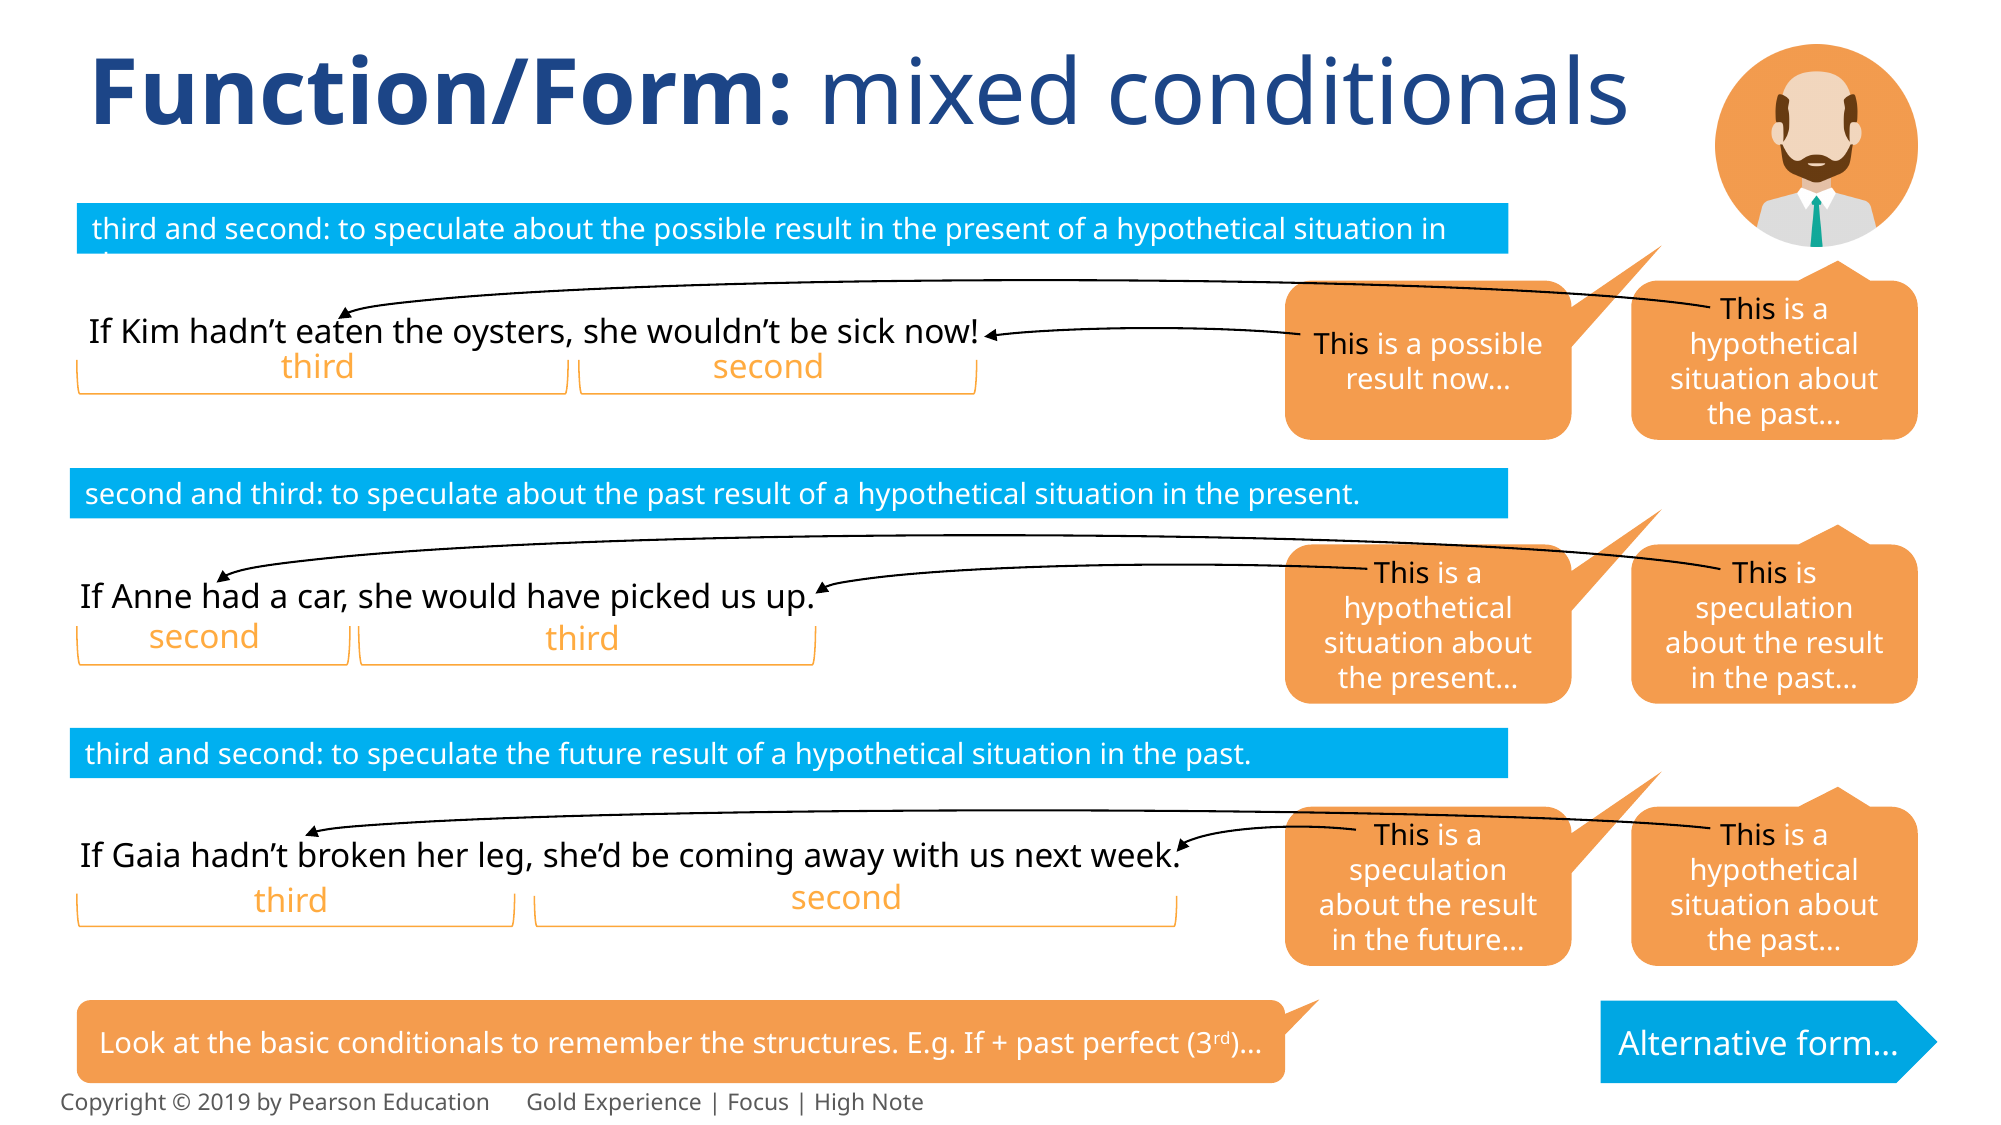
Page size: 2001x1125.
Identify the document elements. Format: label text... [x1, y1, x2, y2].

text_box Look at the basic conditionals to remember the structures. E.g. If + past perfect (3rd)… [76, 999, 1320, 1084]
text_box If Anne had a car, she would have picked us up. [65, 567, 210, 624]
text_box third and second: to speculate about the possible result in the present of a hypothetical situation in the past. [76, 203, 1509, 254]
text_box Function/Form: mixed conditionals [73, 37, 1716, 171]
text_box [76, 871, 300, 928]
picture [1715, 44, 1919, 248]
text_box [76, 607, 210, 666]
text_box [337, 279, 1919, 441]
text_box third and second: to speculate the future result of a hypothetical situation in the past. [69, 727, 1509, 779]
text_box second and third: to speculate about the past result of a hypothetical situation in the present. [69, 468, 1509, 519]
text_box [76, 336, 331, 394]
text_box If Gaia hadn’t broken her leg, she’d be coming away with us next week. [65, 826, 300, 882]
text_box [304, 806, 1919, 967]
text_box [216, 535, 1919, 704]
footer Copyright © 2019 by Pearson Education Gold Experience | Focus | High Note [45, 1071, 1084, 1125]
text_box Alternative form… [1600, 1000, 1938, 1084]
text_box If Kim hadn’t eaten the oysters, she wouldn’t be sick now! [73, 302, 331, 338]
